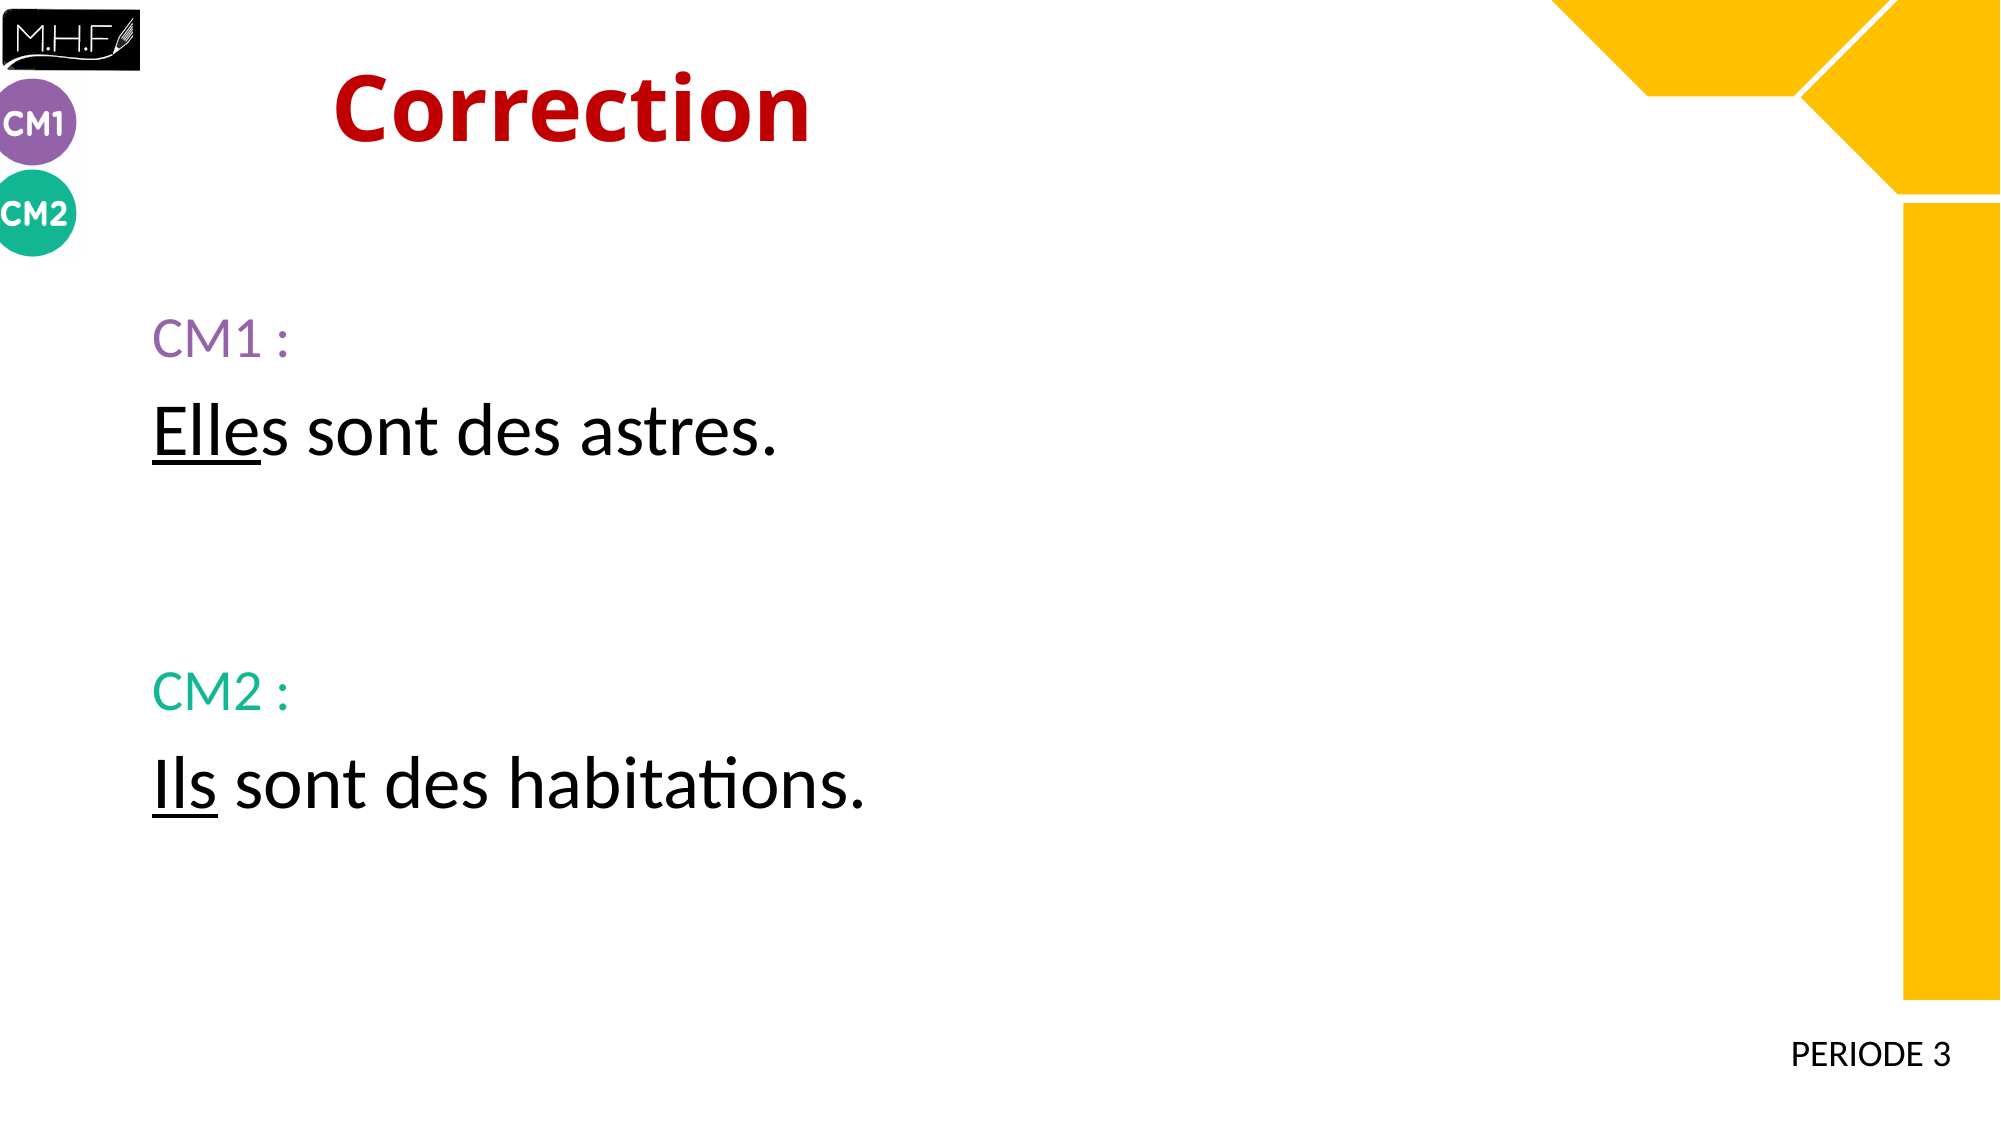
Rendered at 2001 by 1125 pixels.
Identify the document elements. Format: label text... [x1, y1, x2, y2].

list CM1 : Elles sont des astres. CM2 : Ils sont des habitations. [137, 299, 1863, 1014]
text_box [1549, 0, 1892, 98]
text_box [1902, 202, 2000, 1001]
text_box PERIODE 3 [1362, 1021, 1967, 1125]
picture [0, 7, 140, 259]
title Correction [316, 3, 1863, 221]
text_box [1799, 0, 2000, 196]
